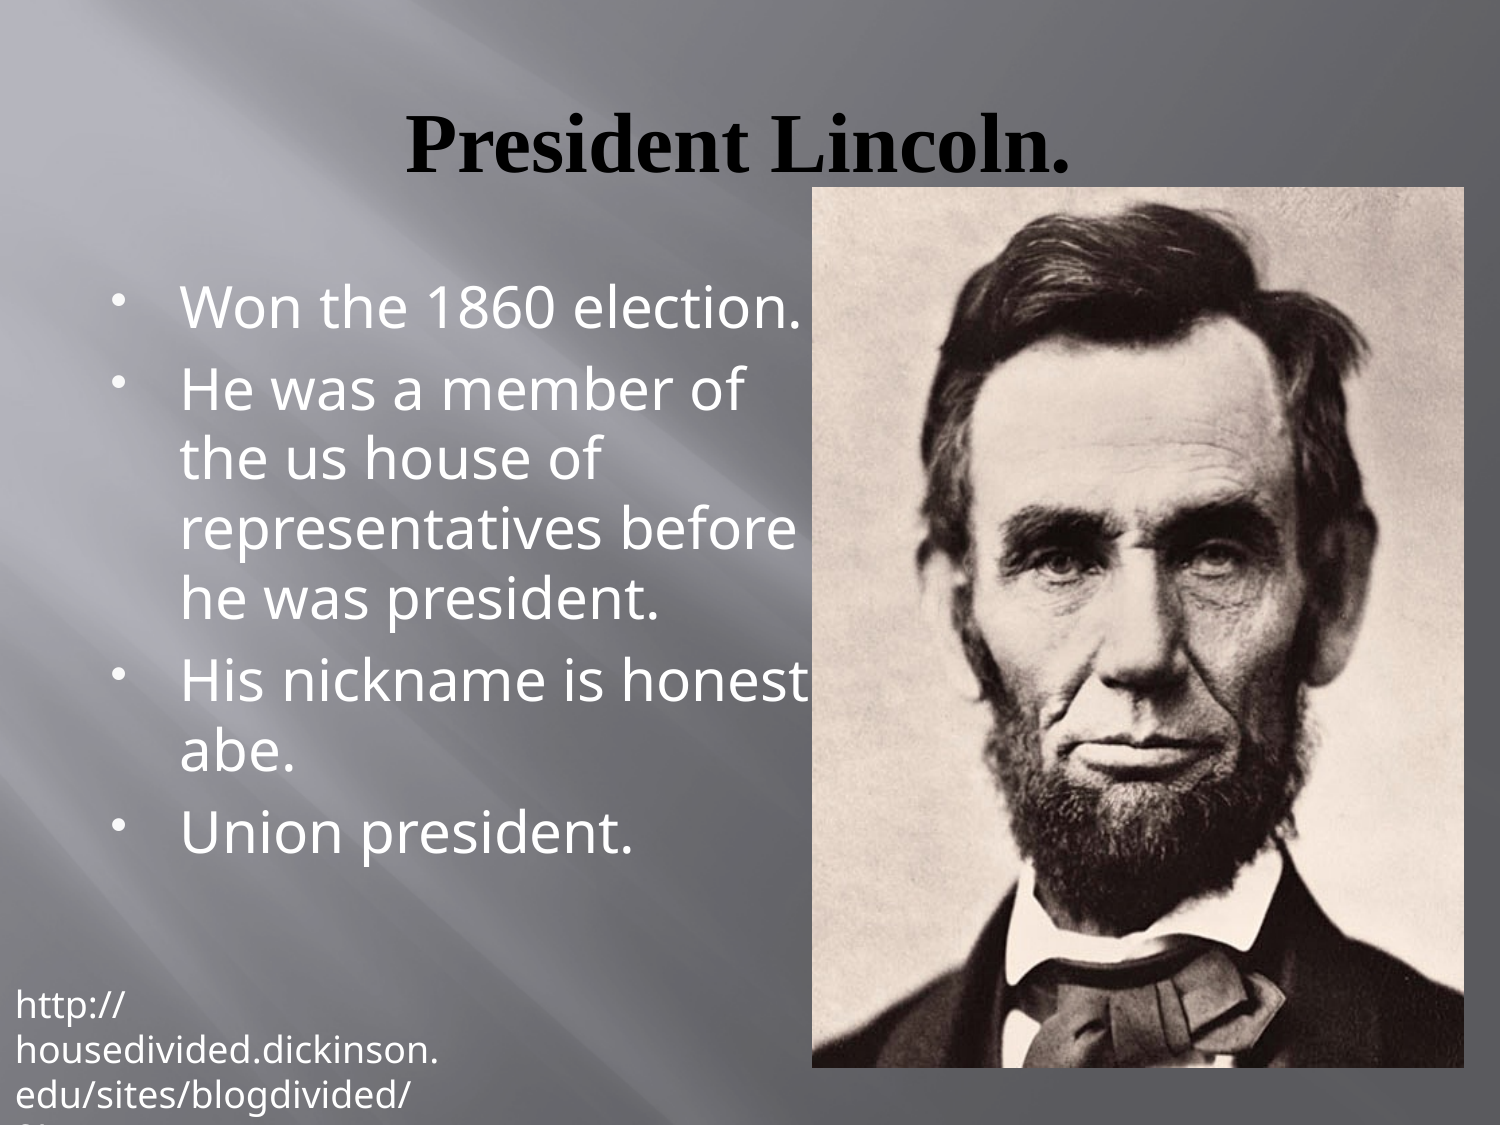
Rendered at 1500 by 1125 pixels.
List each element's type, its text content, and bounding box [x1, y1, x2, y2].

title President Lincoln. [75, 45, 1425, 233]
text_box http://housedivided.dickinson.edu/sites/blogdivided/files/2008/06/hd_lincolna.jpg [0, 973, 463, 1125]
picture [812, 187, 1464, 1068]
list Won the 1860 election. He was a member of the us house of representatives before he was president. His nickname is honest abe. Union president. [75, 262, 812, 1005]
